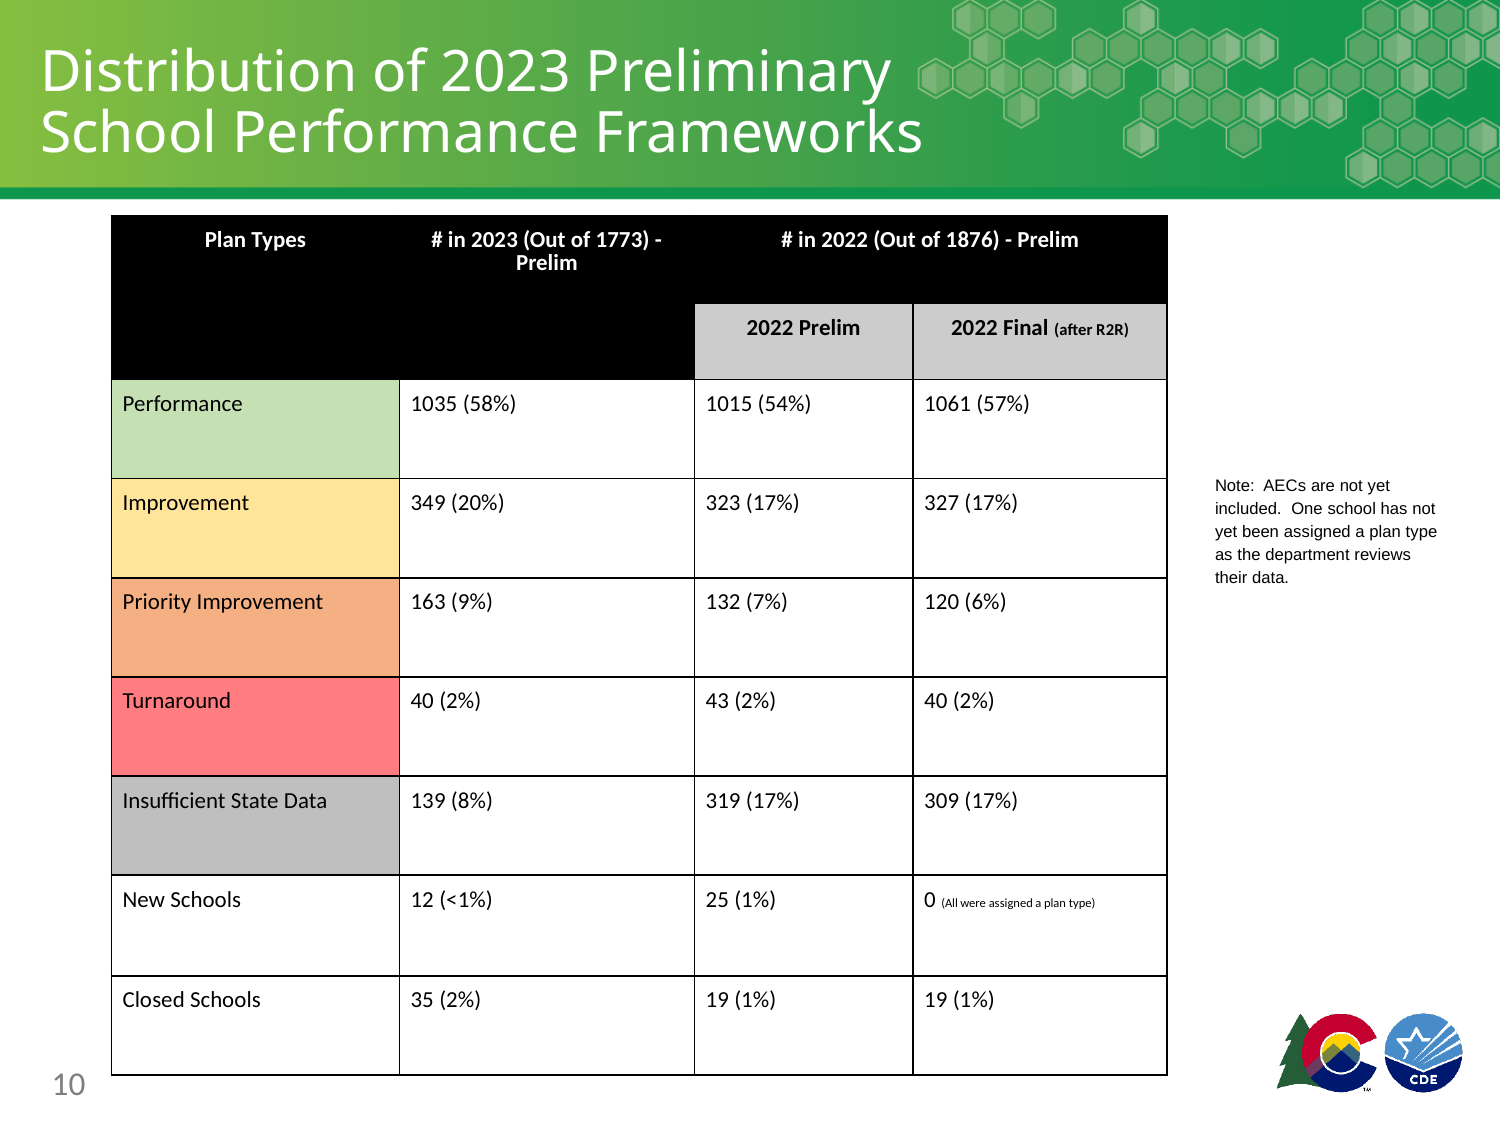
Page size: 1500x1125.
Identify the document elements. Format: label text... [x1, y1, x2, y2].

table_cell Performance [112, 380, 399, 478]
table_cell 319 (17%) [695, 777, 912, 874]
table_header Plan Types [112, 217, 399, 379]
table_header # in 2022 (Out of 1876) - Prelim [695, 217, 1166, 303]
title Distribution of 2023 Preliminary School Performance Frameworks [40, 41, 1038, 166]
table_cell 1035 (58%) [400, 380, 694, 478]
table_cell 35 (2%) [400, 977, 694, 1074]
table_cell New Schools [112, 876, 399, 975]
table_cell 40 (2%) [400, 678, 694, 775]
table_cell 40 (2%) [914, 678, 1166, 775]
table_header # in 2023 (Out of 1773) - Prelim [400, 217, 694, 379]
table_cell 132 (7%) [695, 579, 912, 676]
table_cell 139 (8%) [400, 777, 694, 874]
table_cell 327 (17%) [914, 479, 1166, 577]
table_cell 1061 (57%) [914, 380, 1166, 478]
text_box Note: AECs are not yet included. One school has not yet been assigned a plan type as the department reviews their data. [1200, 283, 1463, 776]
table_cell 349 (20%) [400, 479, 694, 577]
table_cell Improvement [112, 479, 399, 577]
slide_number 10 [36, 1054, 375, 1115]
picture [1275, 1012, 1463, 1093]
table_cell Turnaround [112, 678, 399, 775]
table_cell 25 (1%) [695, 876, 912, 975]
table_cell 163 (9%) [400, 579, 694, 676]
table_cell Insufficient State Data [112, 777, 399, 874]
table_cell 12 (<1%) [400, 876, 694, 975]
table_cell 2022 Final (after R2R) [914, 304, 1166, 379]
table_cell 323 (17%) [695, 479, 912, 577]
table_cell 1015 (54%) [695, 380, 912, 478]
table_cell 19 (1%) [914, 977, 1166, 1074]
table_cell 120 (6%) [914, 579, 1166, 676]
table_cell 309 (17%) [914, 777, 1166, 874]
picture [0, 0, 1500, 200]
table_cell 0 (All were assigned a plan type) [914, 876, 1166, 975]
table_cell 2022 Prelim [695, 304, 912, 379]
table_cell 19 (1%) [695, 977, 912, 1074]
table_cell Closed Schools [112, 977, 399, 1074]
table_cell 43 (2%) [695, 678, 912, 775]
table_cell Priority Improvement [112, 579, 399, 676]
